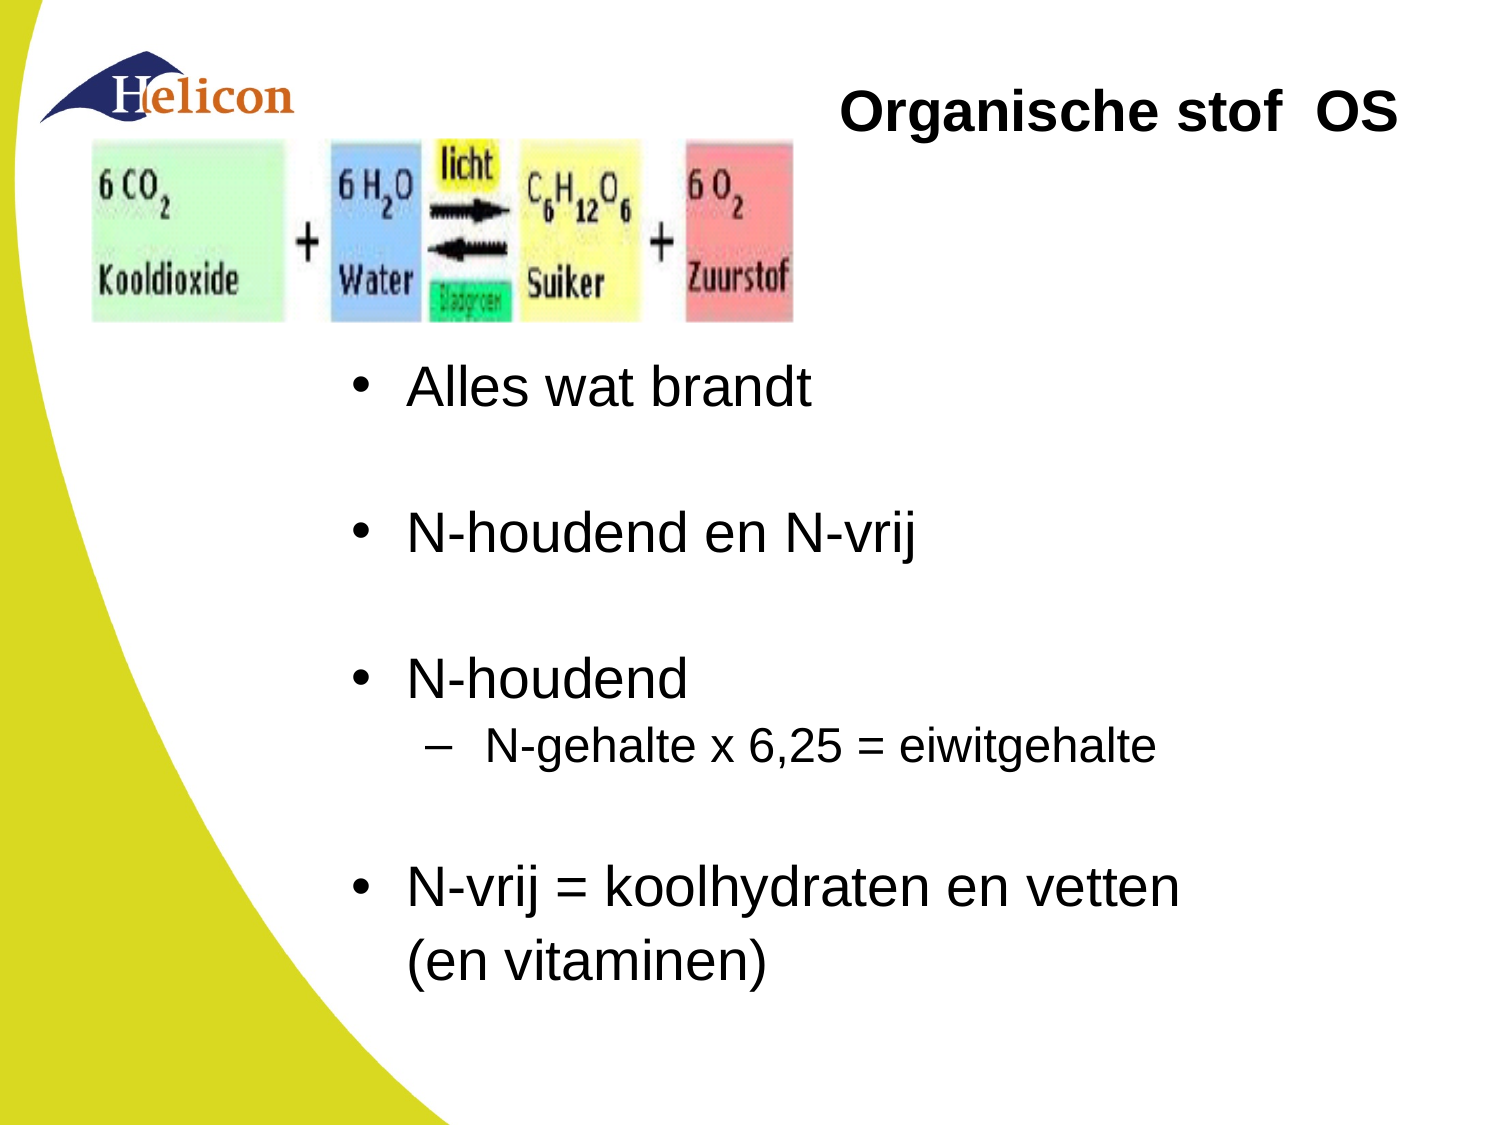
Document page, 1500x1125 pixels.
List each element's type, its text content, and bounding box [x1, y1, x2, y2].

picture [0, 0, 1500, 1125]
list Alles wat brandt N-houdend en N-vrij N-houdend N-gehalte x 6,25 = eiwitgehalte N-vrij = koolhydraten en vetten (en vitaminen) [336, 196, 1425, 1005]
title Organische stof OS [324, 54, 1415, 161]
